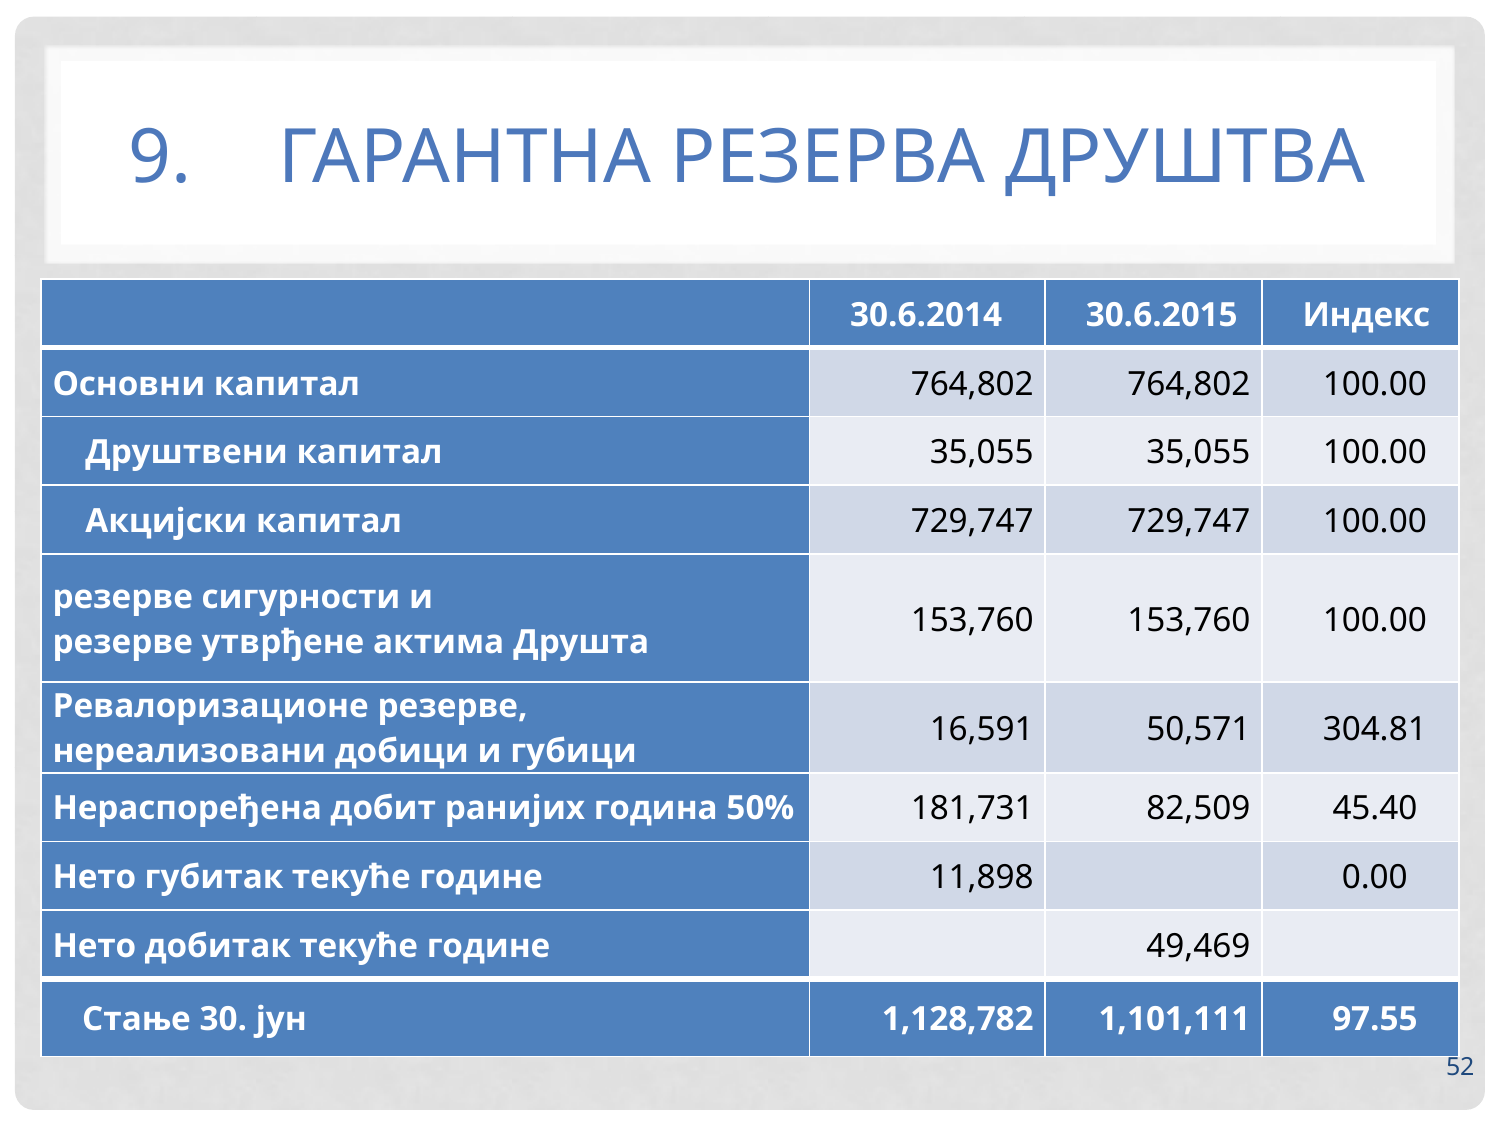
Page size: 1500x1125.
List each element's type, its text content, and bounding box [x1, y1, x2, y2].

table_cell 16,591 [810, 683, 1044, 772]
table_cell 729,747 [1046, 486, 1261, 553]
table_cell 50,571 [1046, 683, 1261, 772]
table_cell 153,760 [810, 555, 1044, 681]
table_cell 49,469 [1046, 911, 1261, 976]
table_cell Основни капитал [42, 350, 809, 416]
table_cell 1,101,111 [1046, 982, 1261, 1056]
table_cell 100.00 [1263, 350, 1458, 416]
title 9. ГАРАНТНА РЕЗЕРВА ДРУШТВА [69, 66, 1425, 238]
table_cell 181,731 [810, 774, 1044, 841]
table_cell Друштвени капитал [42, 417, 809, 484]
table_cell 97.55 [1263, 982, 1458, 1056]
table_cell 35,055 [810, 417, 1044, 484]
table_header [42, 280, 809, 345]
table_cell Ревалоризационе резерве, нереализовани добици и губици [42, 683, 809, 772]
table_cell Нераспоређена добит ранијих година 50% [42, 774, 809, 841]
table_cell 153,760 [1046, 555, 1261, 681]
table_header 30.6.2015 [1046, 280, 1261, 345]
table_cell 11,898 [810, 842, 1044, 909]
table_cell 82,509 [1046, 774, 1261, 841]
table_cell 0.00 [1263, 842, 1458, 909]
table_cell 45.40 [1263, 774, 1458, 841]
table_cell 729,747 [810, 486, 1044, 553]
table_header Индекс [1263, 280, 1458, 345]
table_header 30.6.2014 [810, 280, 1044, 345]
table_cell 100.00 [1263, 486, 1458, 553]
table_cell 304.81 [1263, 683, 1458, 772]
table_cell 764,802 [1046, 350, 1261, 416]
slide_number 52 [1399, 1035, 1490, 1100]
table_cell 35,055 [1046, 417, 1261, 484]
table_cell резерве сигурности и резерве утврђене актима Друшта [42, 555, 809, 681]
table_cell [810, 911, 1044, 976]
table_cell Нето добитак текуће године [42, 911, 809, 976]
table_cell 764,802 [810, 350, 1044, 416]
table_cell Нето губитак текуће године [42, 842, 809, 909]
table_cell Стање 30. јун [42, 982, 809, 1056]
table_cell Акцијски капитал [42, 486, 809, 553]
table_cell 1,128,782 [810, 982, 1044, 1056]
table_cell 100.00 [1263, 555, 1458, 681]
table_cell [1046, 842, 1261, 909]
table_cell [1263, 911, 1458, 976]
table_cell 100.00 [1263, 417, 1458, 484]
